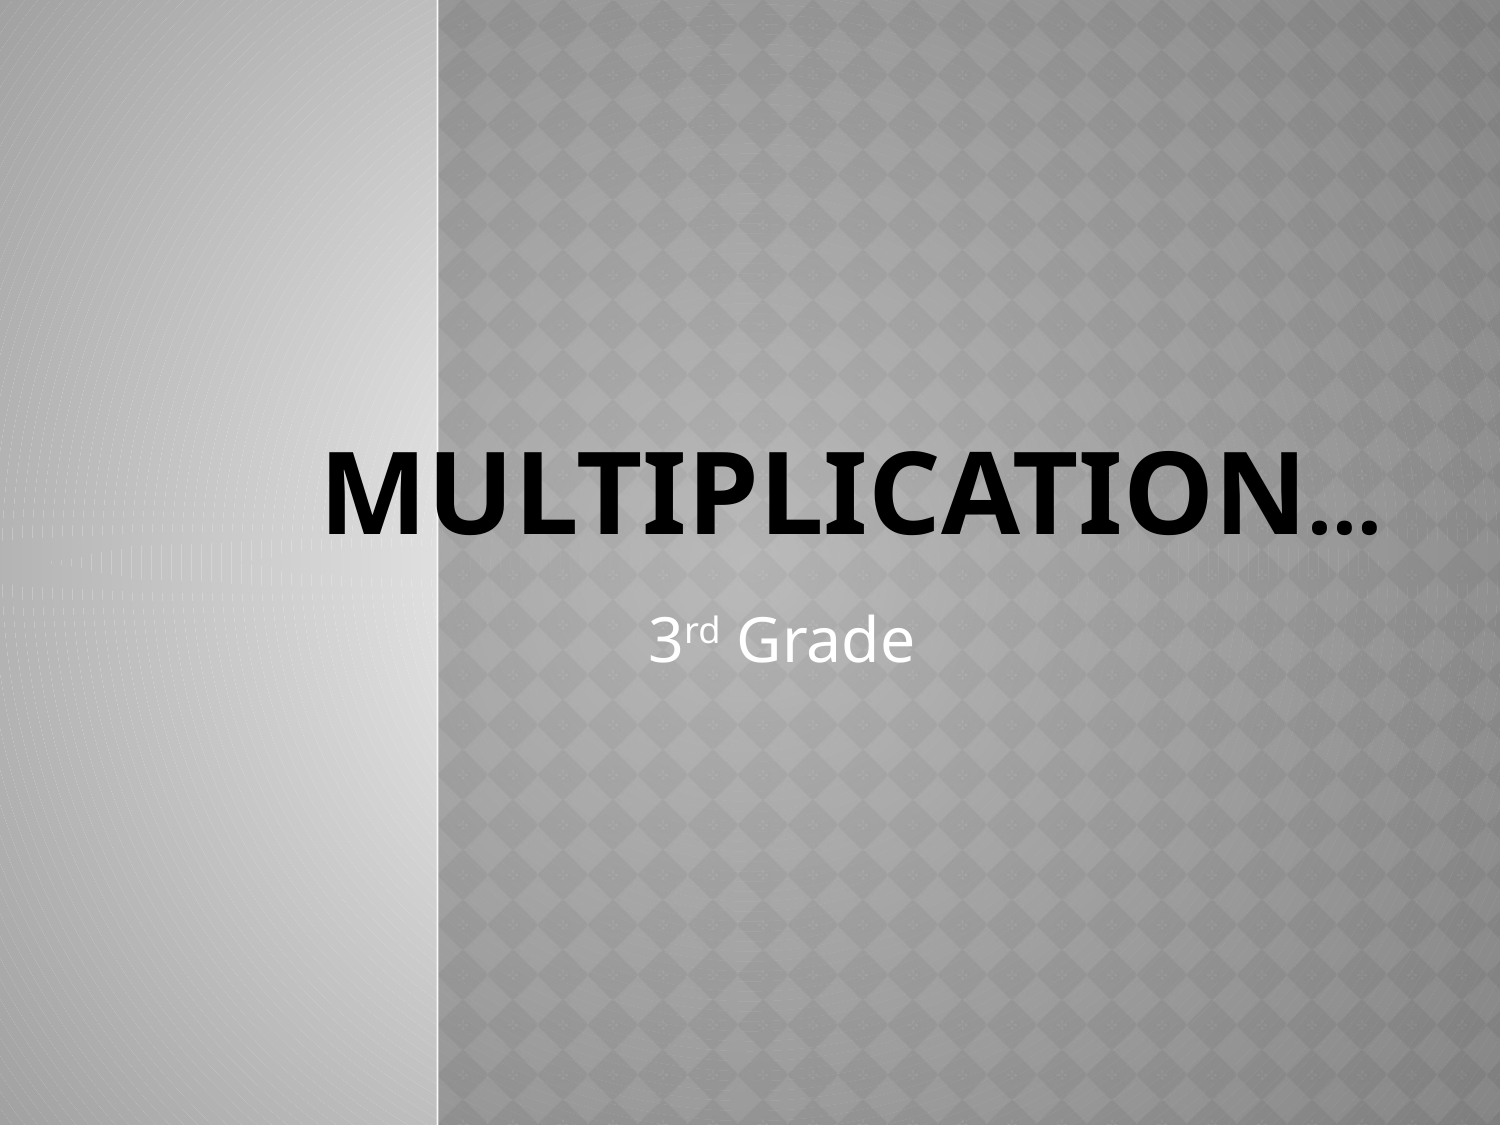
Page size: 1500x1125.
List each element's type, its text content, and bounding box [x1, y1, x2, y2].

subtitle 3rd Grade [362, 599, 1202, 781]
title Multiplication… [174, 0, 1390, 559]
